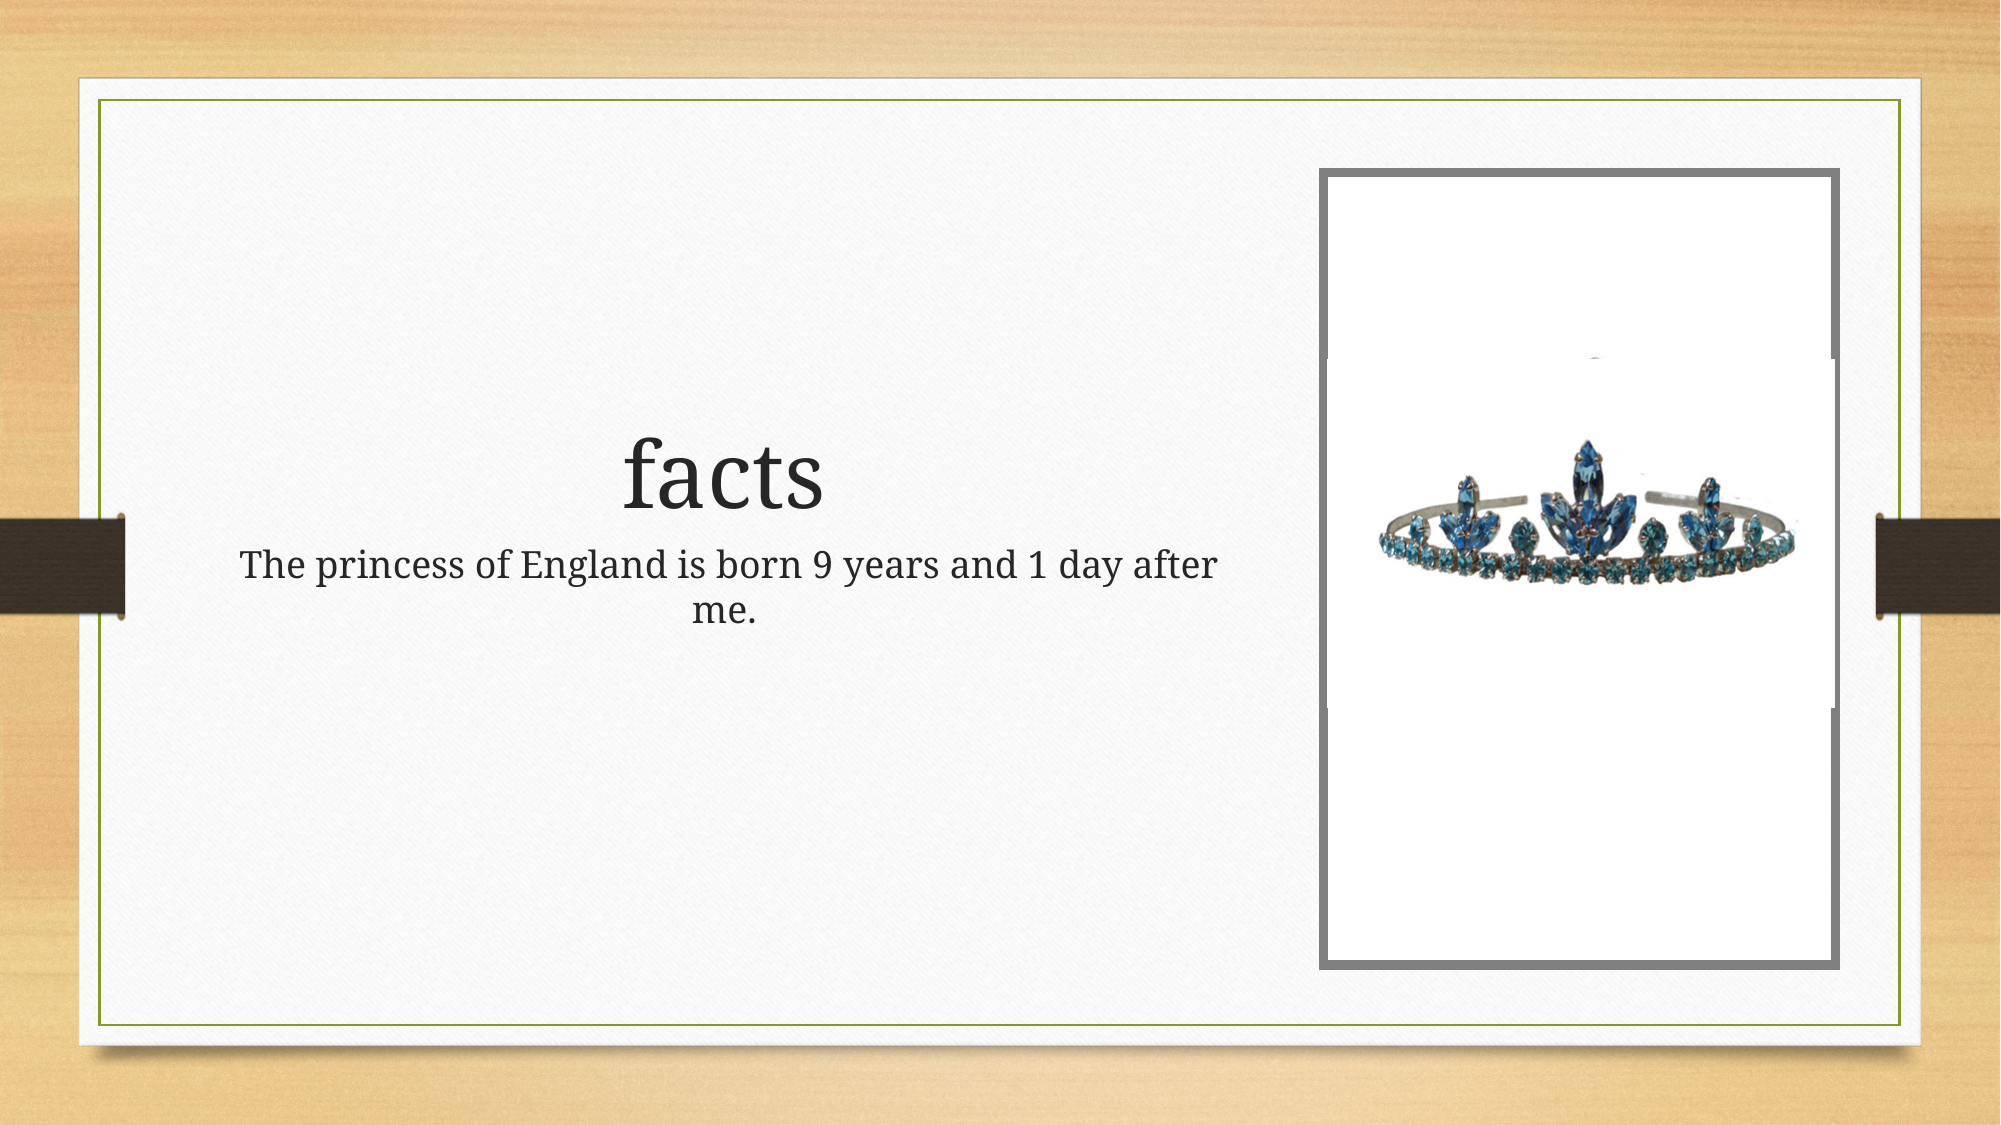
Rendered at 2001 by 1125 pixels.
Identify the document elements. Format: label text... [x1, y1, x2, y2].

list The princess of England is born 9 years and 1 day after me. [212, 534, 1237, 834]
picture [0, 0, 2001, 1125]
title facts [212, 309, 1237, 534]
